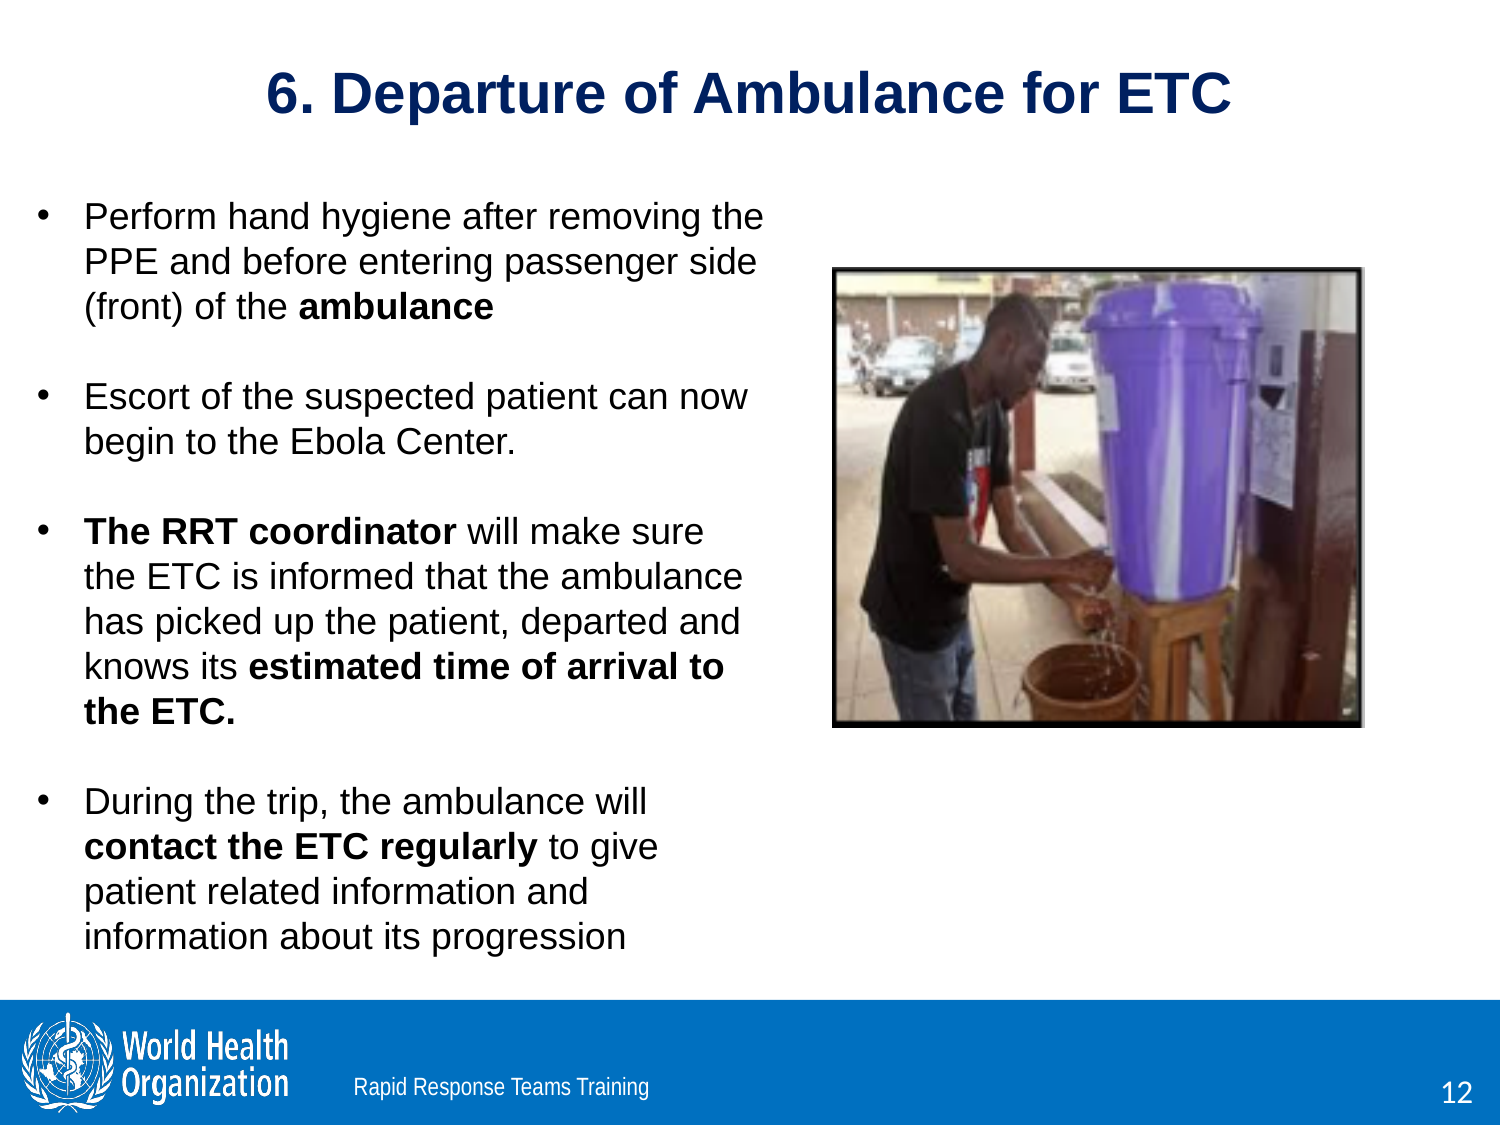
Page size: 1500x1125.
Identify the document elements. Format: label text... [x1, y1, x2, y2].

picture [21, 1012, 288, 1113]
text_box 6. Departure of Ambulance for ETC [0, 0, 1500, 185]
picture [832, 266, 1365, 729]
text_box Perform hand hygiene after removing the PPE and before entering passenger side (front) of the ambulance Escort of the suspected patient can now begin to the Ebola Center. The RRT coordinator will make sure the ETC is informed that the ambulance has picked up the patient, departed and knows its estimated time of arrival to the ETC. During the trip, the ambulance will contact the ETC regularly to give patient related information and information about its progression [29, 184, 774, 1010]
